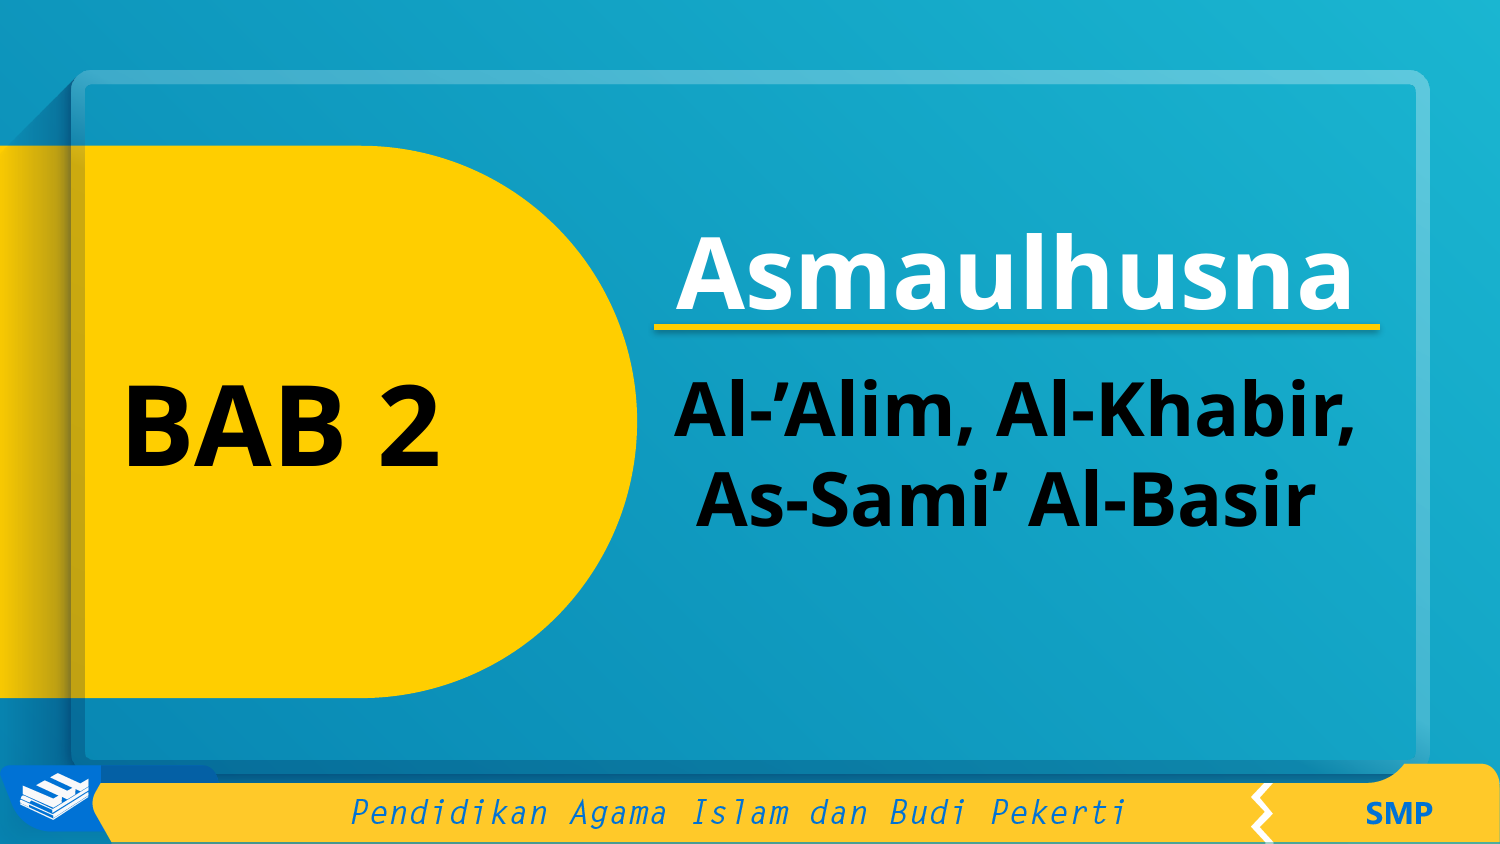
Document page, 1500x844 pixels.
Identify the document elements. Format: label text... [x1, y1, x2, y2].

picture [0, 0, 1500, 844]
title Asmaulhusna [638, 170, 1396, 353]
text_box Al-’Alim, Al-Khabir, As-Sami’ Al-Basir [638, 353, 1396, 549]
text_box BAB 2 [104, 346, 538, 496]
